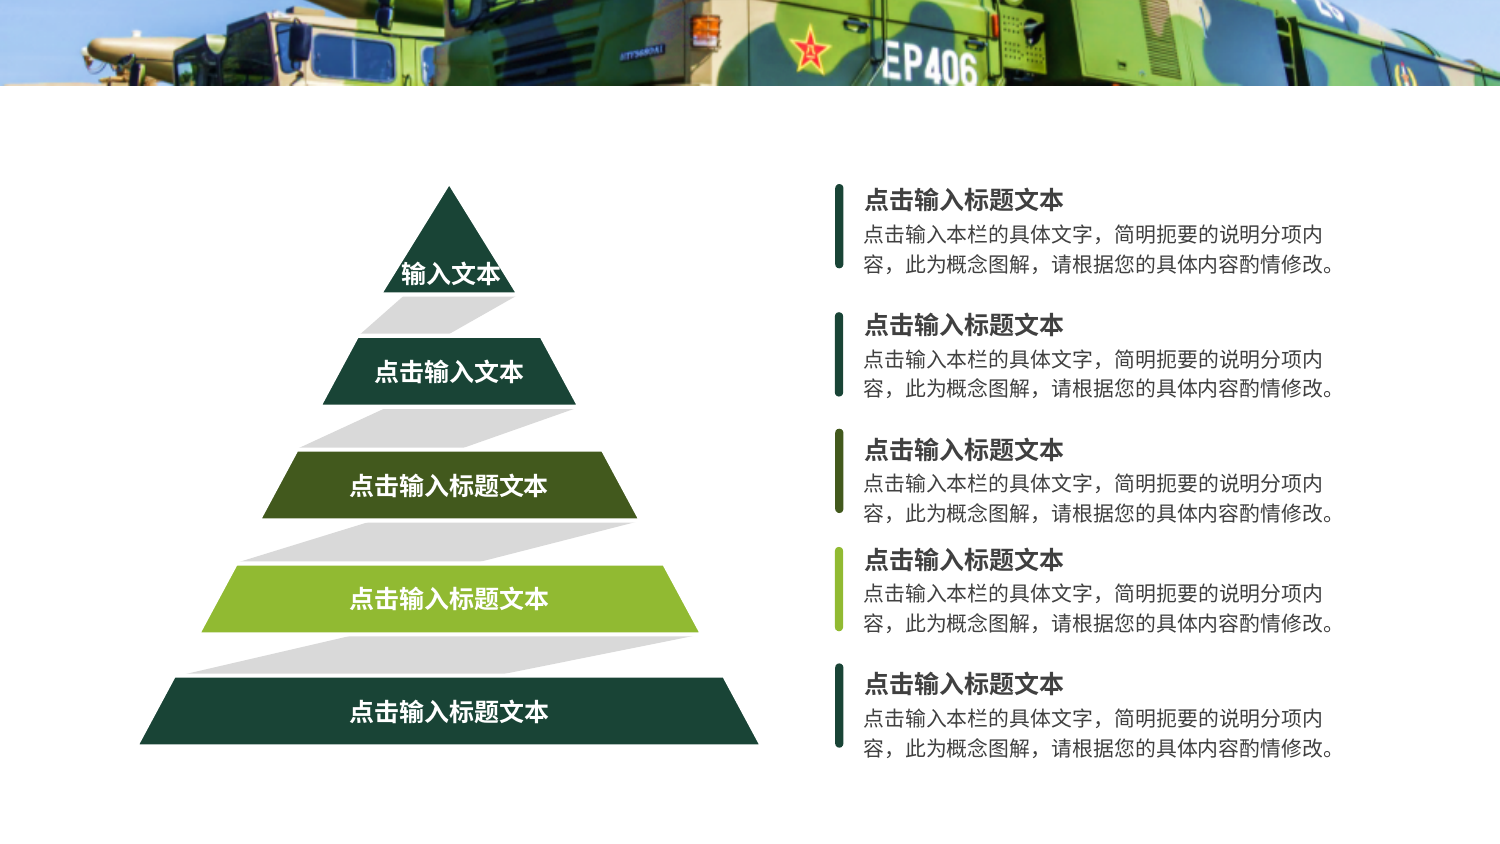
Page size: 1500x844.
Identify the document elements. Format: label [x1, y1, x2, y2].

text_box [379, 181, 521, 303]
text_box [834, 427, 845, 515]
text_box [135, 675, 763, 747]
text_box [857, 306, 1329, 403]
text_box [318, 335, 580, 407]
text_box [857, 665, 1329, 762]
text_box [834, 182, 845, 271]
picture [0, 0, 1500, 86]
text_box [242, 523, 632, 561]
text_box [190, 637, 689, 673]
text_box [857, 541, 1329, 637]
text_box [258, 449, 642, 521]
text_box [833, 545, 845, 634]
text_box [834, 662, 845, 749]
text_box [301, 409, 574, 447]
text_box [857, 431, 1329, 527]
text_box [361, 303, 504, 333]
text_box [833, 311, 845, 399]
text_box [857, 181, 1329, 278]
text_box [197, 563, 703, 635]
